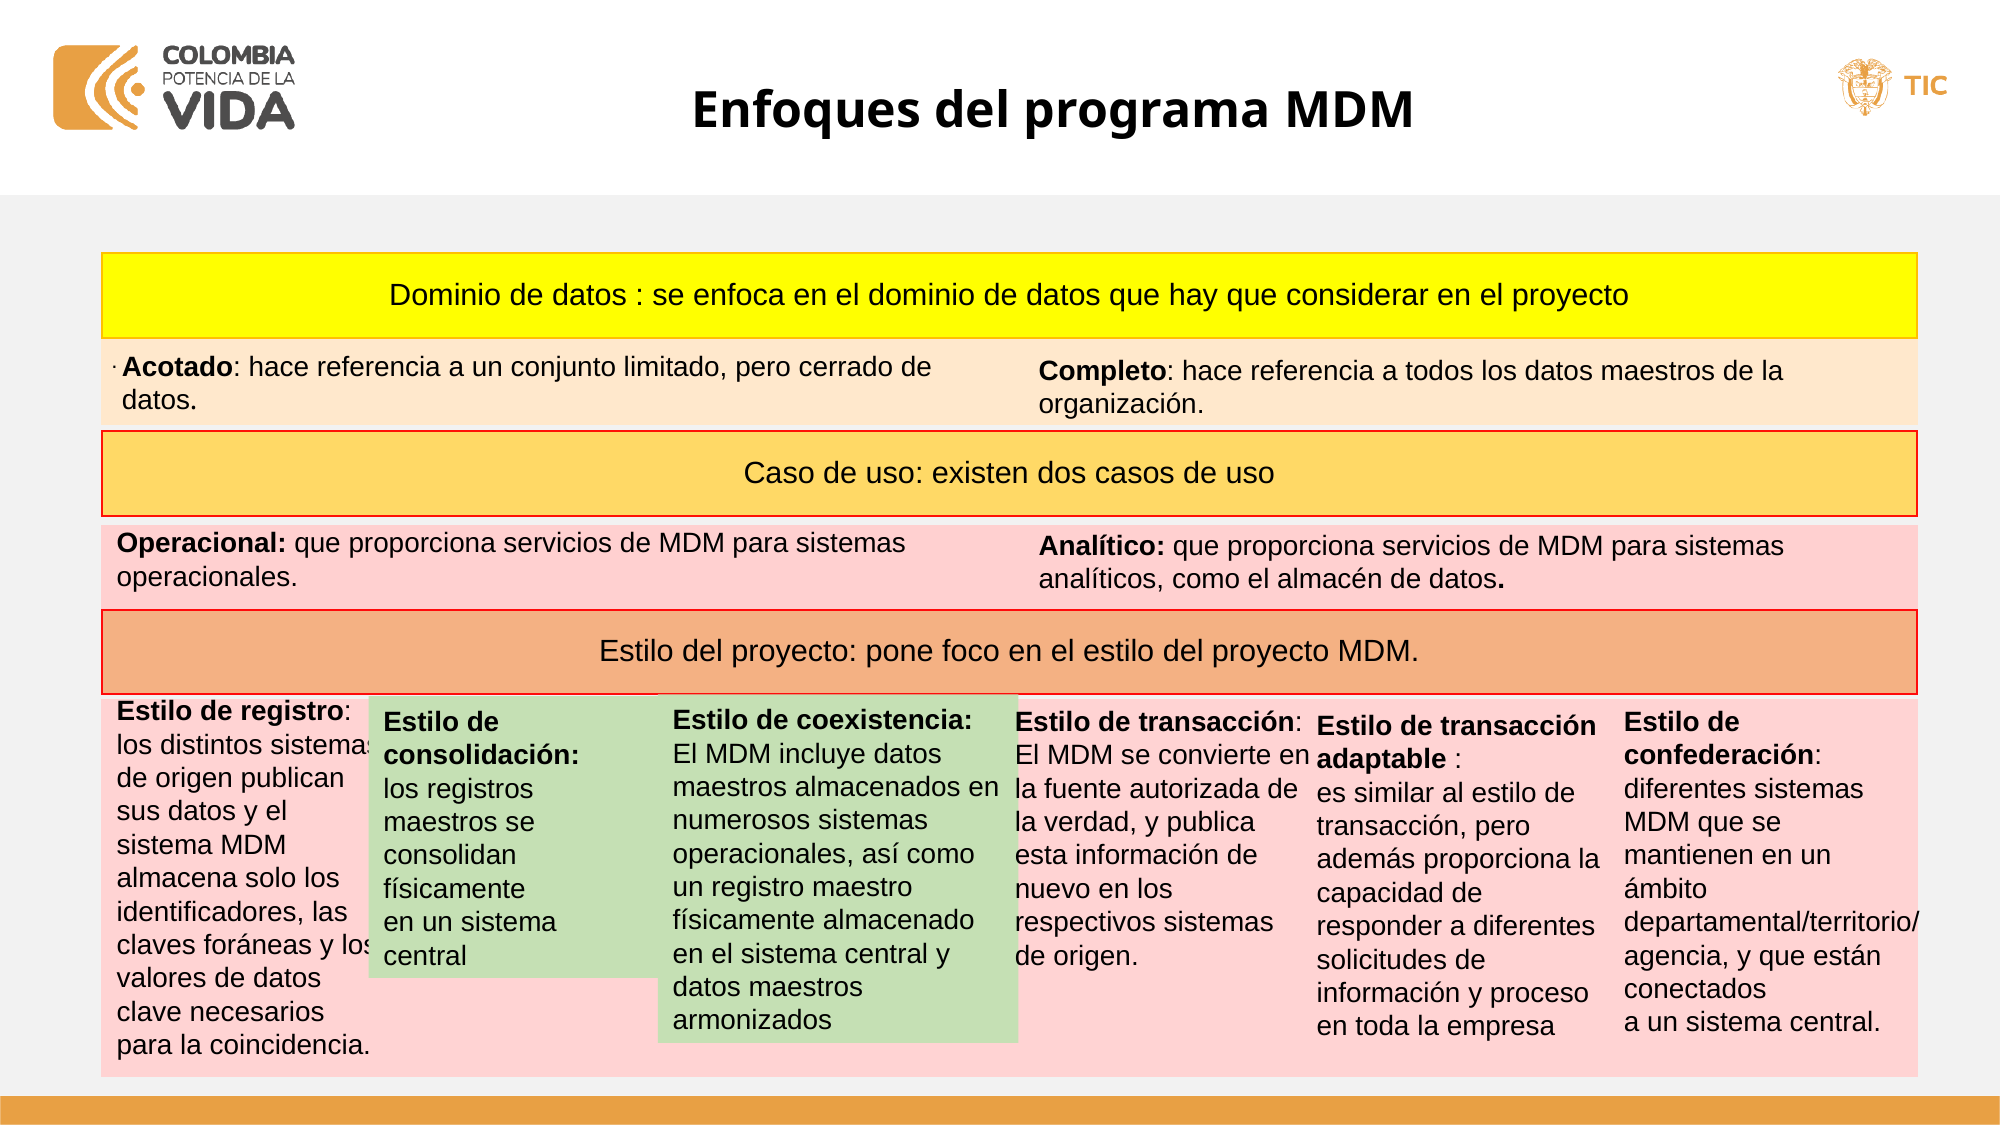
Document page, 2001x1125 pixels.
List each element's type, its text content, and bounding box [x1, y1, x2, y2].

text_box Estilo de transacción: El MDM se convierte en la fuente autorizada de la verdad, y publica esta información de nuevo en los respectivos sistemas de origen. [999, 696, 1328, 978]
text_box Completo: hace referencia a todos los datos maestros de la organización. [1023, 345, 1917, 427]
text_box Dominio de datos : se enfoca en el dominio de datos que hay que considerar en el proyecto [101, 252, 1918, 339]
text_box [101, 978, 1609, 1077]
text_box Estilo de confederación: diferentes sistemas MDM que se mantienen en un ámbito departamental/territorio/agencia, y que están conectados a un sistema central. [1609, 696, 1937, 1078]
text_box Estilo de registro: los distintos sistemas de origen publican sus datos y el sistema MDM almacena solo los identificadores, las claves foráneas y los valores de datos clave necesarios para la coincidencia. [101, 685, 396, 1068]
text_box Acotado: hace referencia a un conjunto limitado, pero cerrado de datos. [107, 340, 1000, 423]
picture [0, 0, 2001, 1125]
text_box [101, 525, 1918, 609]
text_box Enfoques del programa MDM [553, 70, 1554, 145]
text_box [0, 195, 2000, 1096]
text_box Estilo del proyecto: pone foco en el estilo del proyecto MDM. [101, 609, 1918, 695]
text_box Analítico: que proporciona servicios de MDM para sistemas analíticos, como el almacén de datos. [1023, 520, 1917, 602]
text_box . [101, 339, 1918, 425]
text_box Operacional: que proporciona servicios de MDM para sistemas operacionales. [101, 517, 995, 600]
text_box Caso de uso: existen dos casos de uso [101, 430, 1918, 517]
text_box Estilo de consolidación: los registros maestros se consolidan físicamente en un sistema central [368, 696, 657, 978]
text_box Estilo de transacción adaptable : es similar al estilo de transacción, pero además proporciona la capacidad de responder a diferentes solicitudes de información y proceso en toda la empresa [1301, 700, 1609, 1049]
text_box Estilo de coexistencia: El MDM incluye datos maestros almacenados en numerosos sistemas operacionales, así como un registro maestro físicamente almacenado en el sistema central y datos maestros armonizados [657, 694, 1019, 1043]
